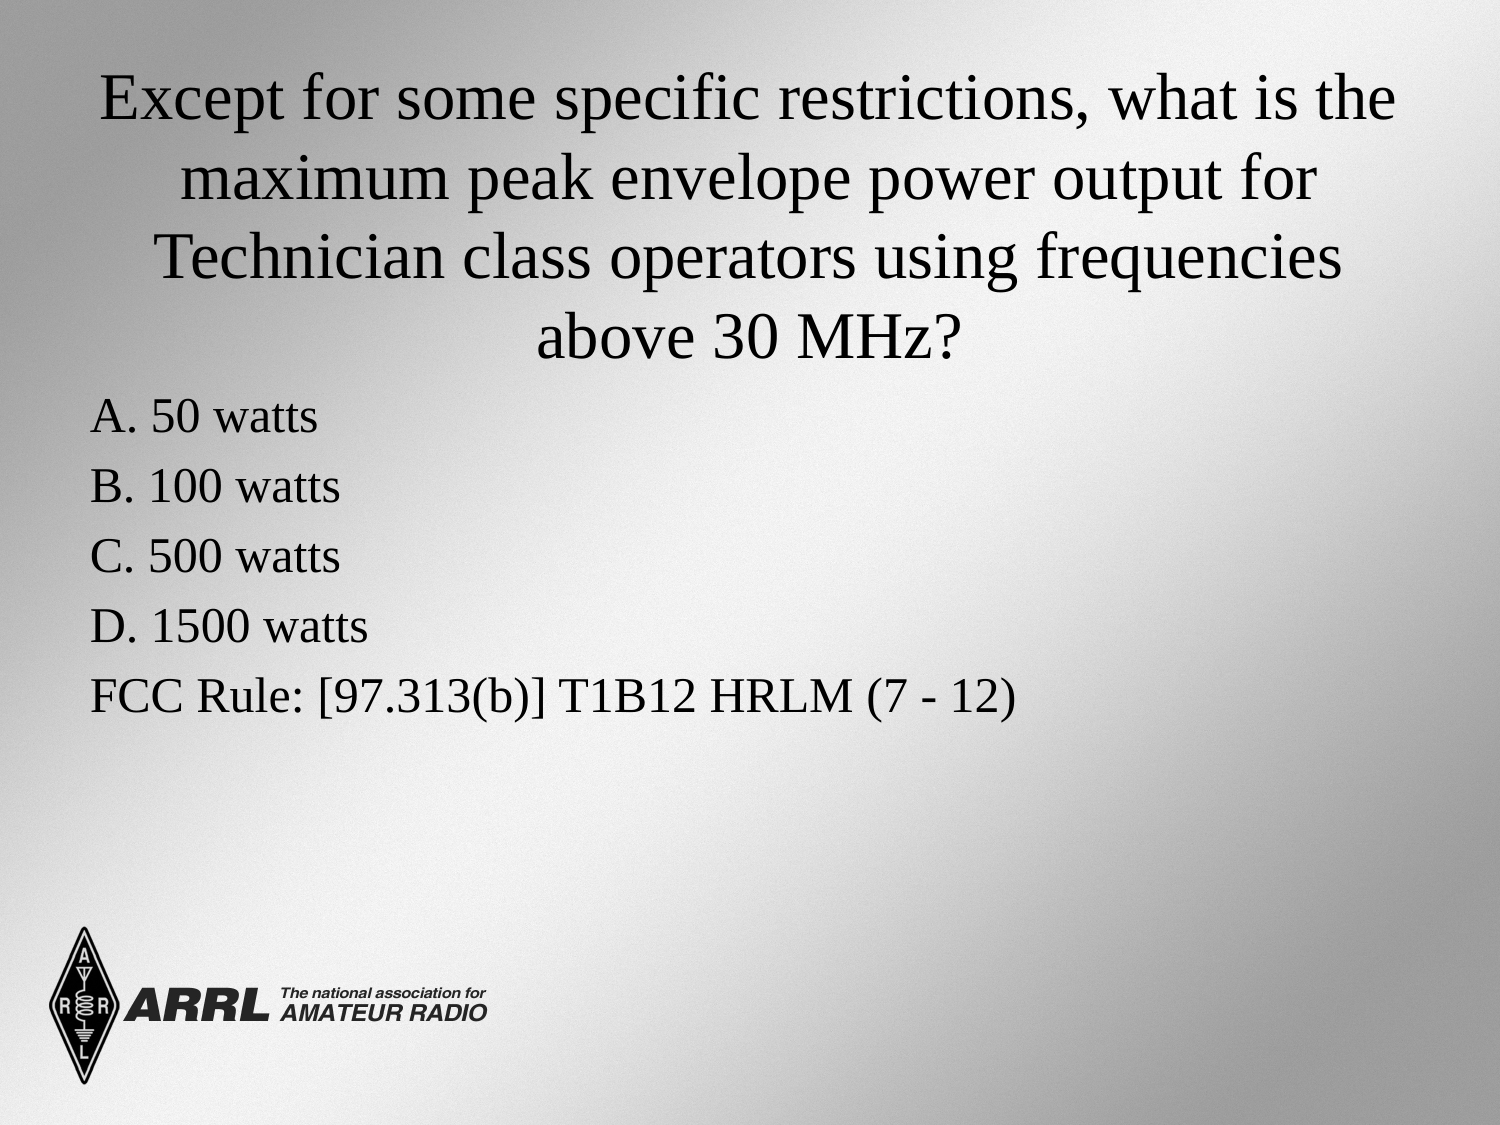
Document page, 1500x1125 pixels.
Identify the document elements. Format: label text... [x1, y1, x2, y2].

list A. 50 watts B. 100 watts C. 500 watts D. 1500 watts FCC Rule: [97.313(b)] T1B12 HRLM (7 - 12) [75, 375, 1425, 1005]
title Except for some specific restrictions, what is the maximum peak envelope power output for Technician class operators using frequencies above 30 MHz? [75, 45, 1425, 233]
picture [0, 0, 1500, 1125]
